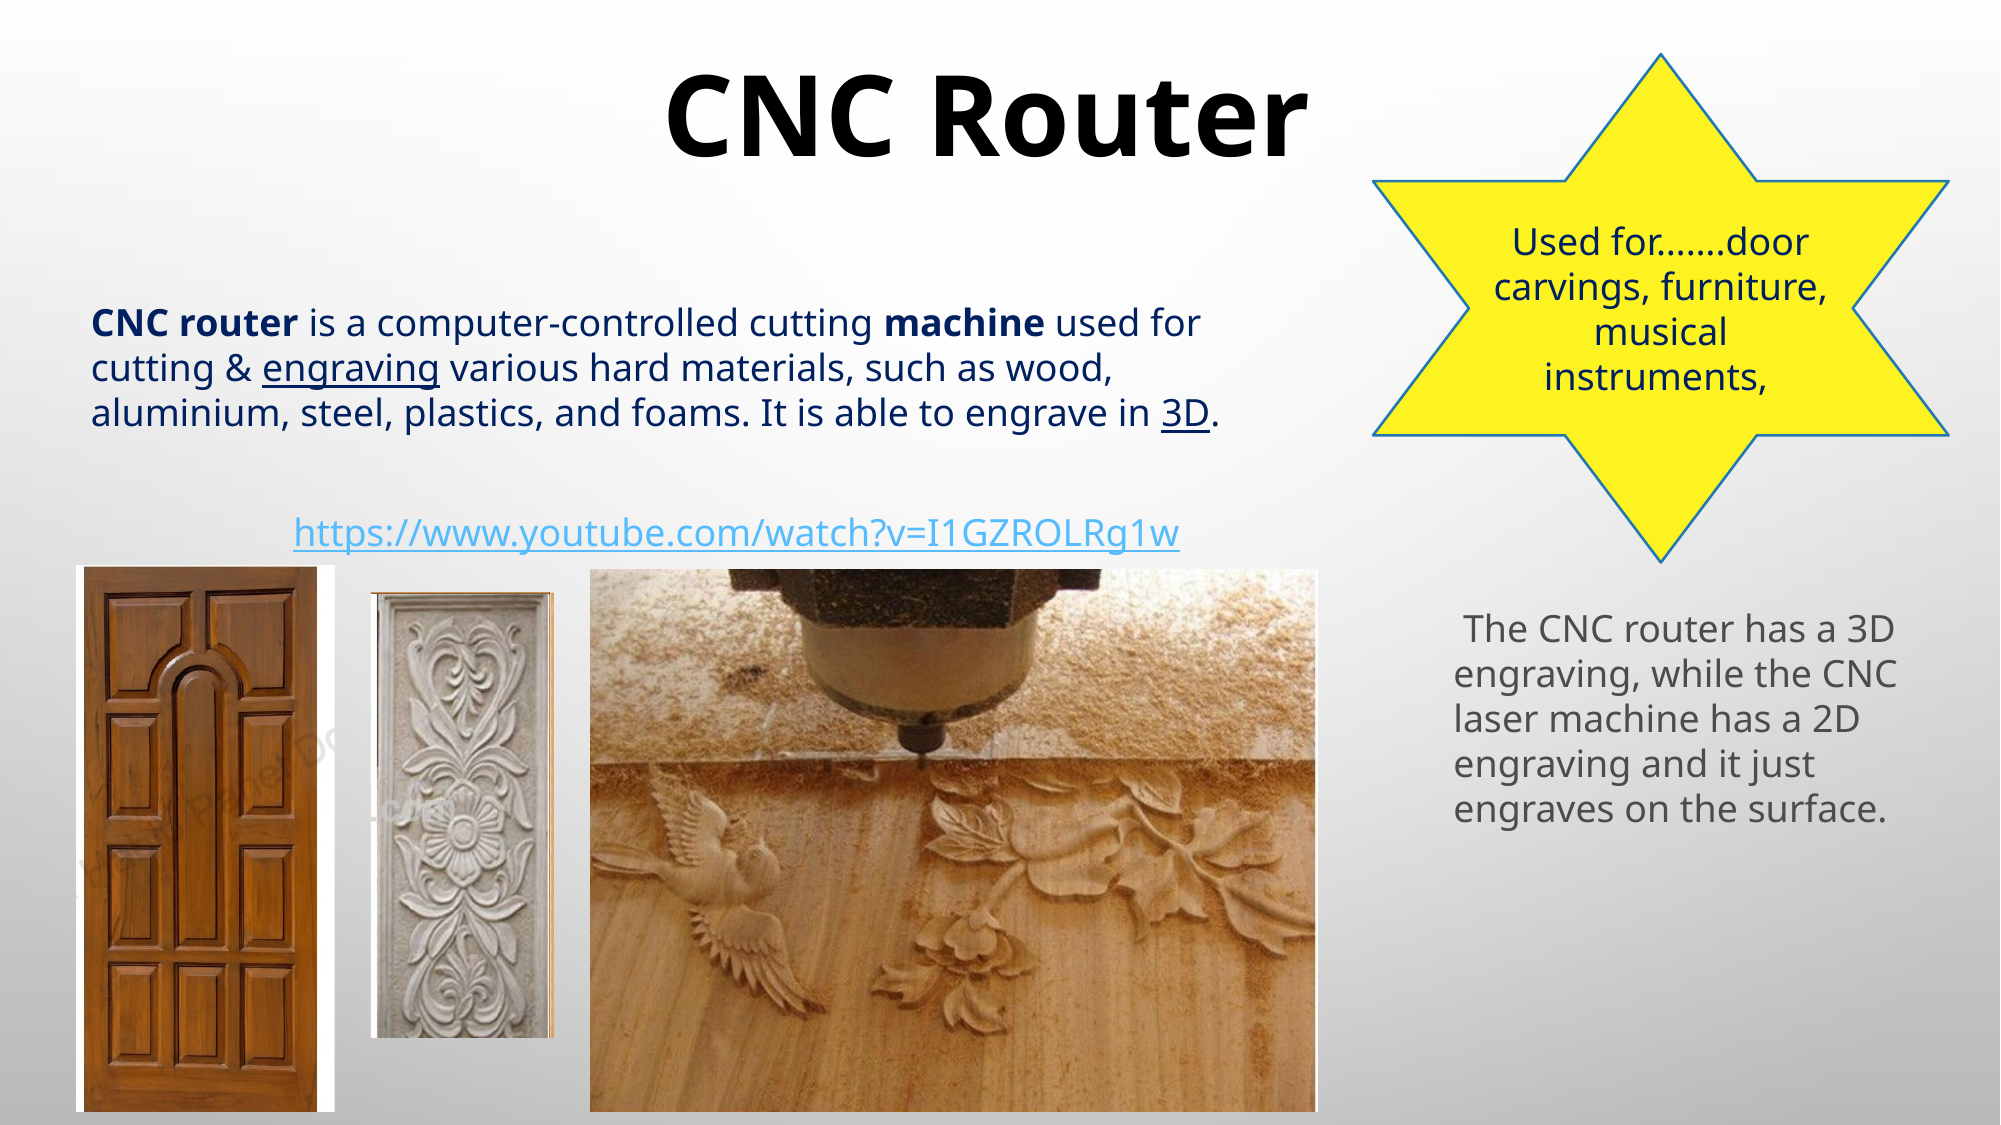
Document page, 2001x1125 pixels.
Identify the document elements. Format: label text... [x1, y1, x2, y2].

text_box The CNC router has a 3D engraving, while the CNC laser machine has a 2D engraving and it just engraves on the surface. [1438, 598, 1964, 838]
text_box CNC router is a computer-controlled cutting machine used for cutting & engraving various hard materials, such as wood, aluminium, steel, plastics, and foams. It is able to engrave in 3D. [76, 291, 1338, 442]
text_box CNC Router [647, 36, 1327, 187]
text_box https://www.youtube.com/watch?v=I1GZROLRg1w [278, 501, 1195, 568]
picture [0, 0, 2000, 1125]
text_box Used for…….door carvings, furniture, musical instruments, [1371, 52, 1950, 564]
